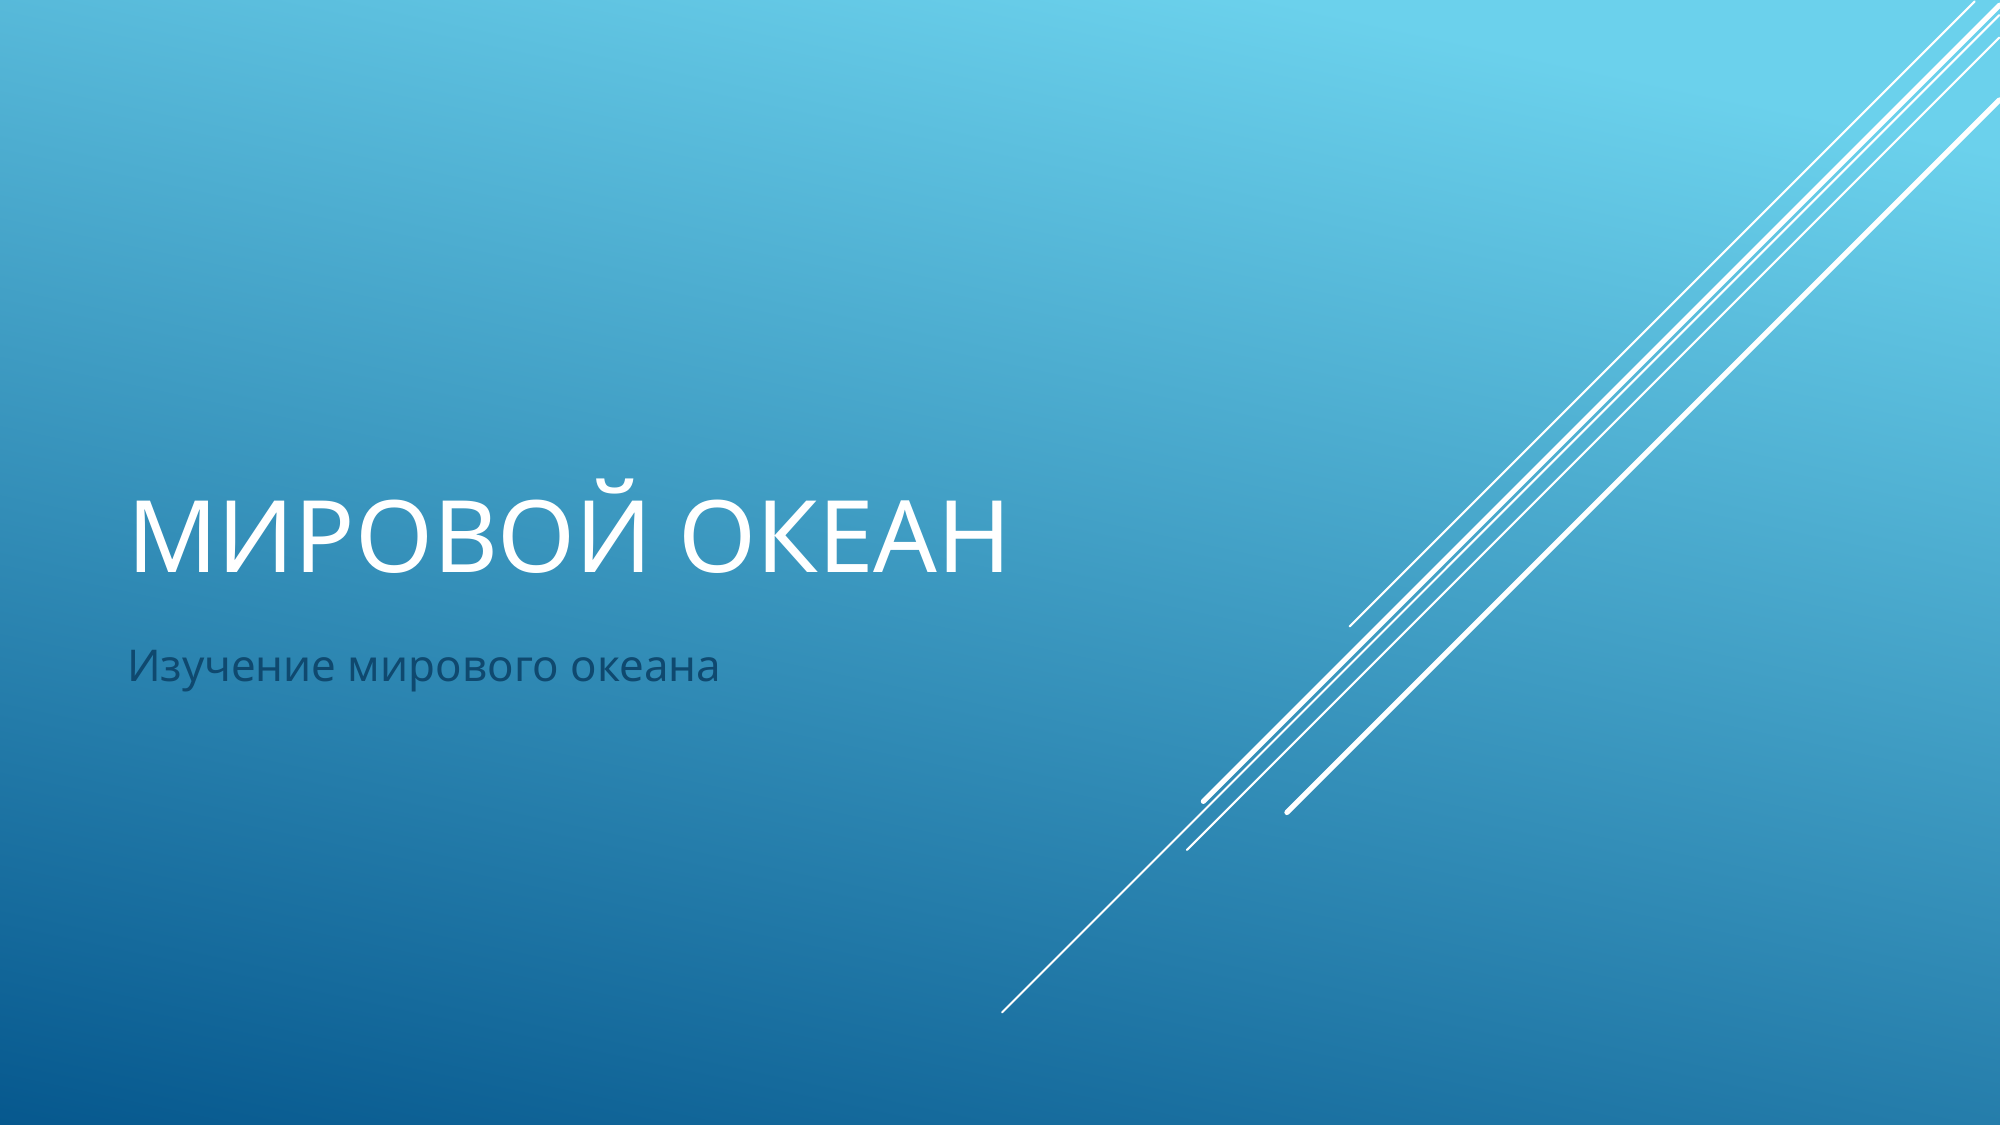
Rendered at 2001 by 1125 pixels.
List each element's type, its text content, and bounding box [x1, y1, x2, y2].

subtitle Изучение мирового океана [112, 630, 1163, 950]
title Мировой океан [112, 112, 1425, 600]
